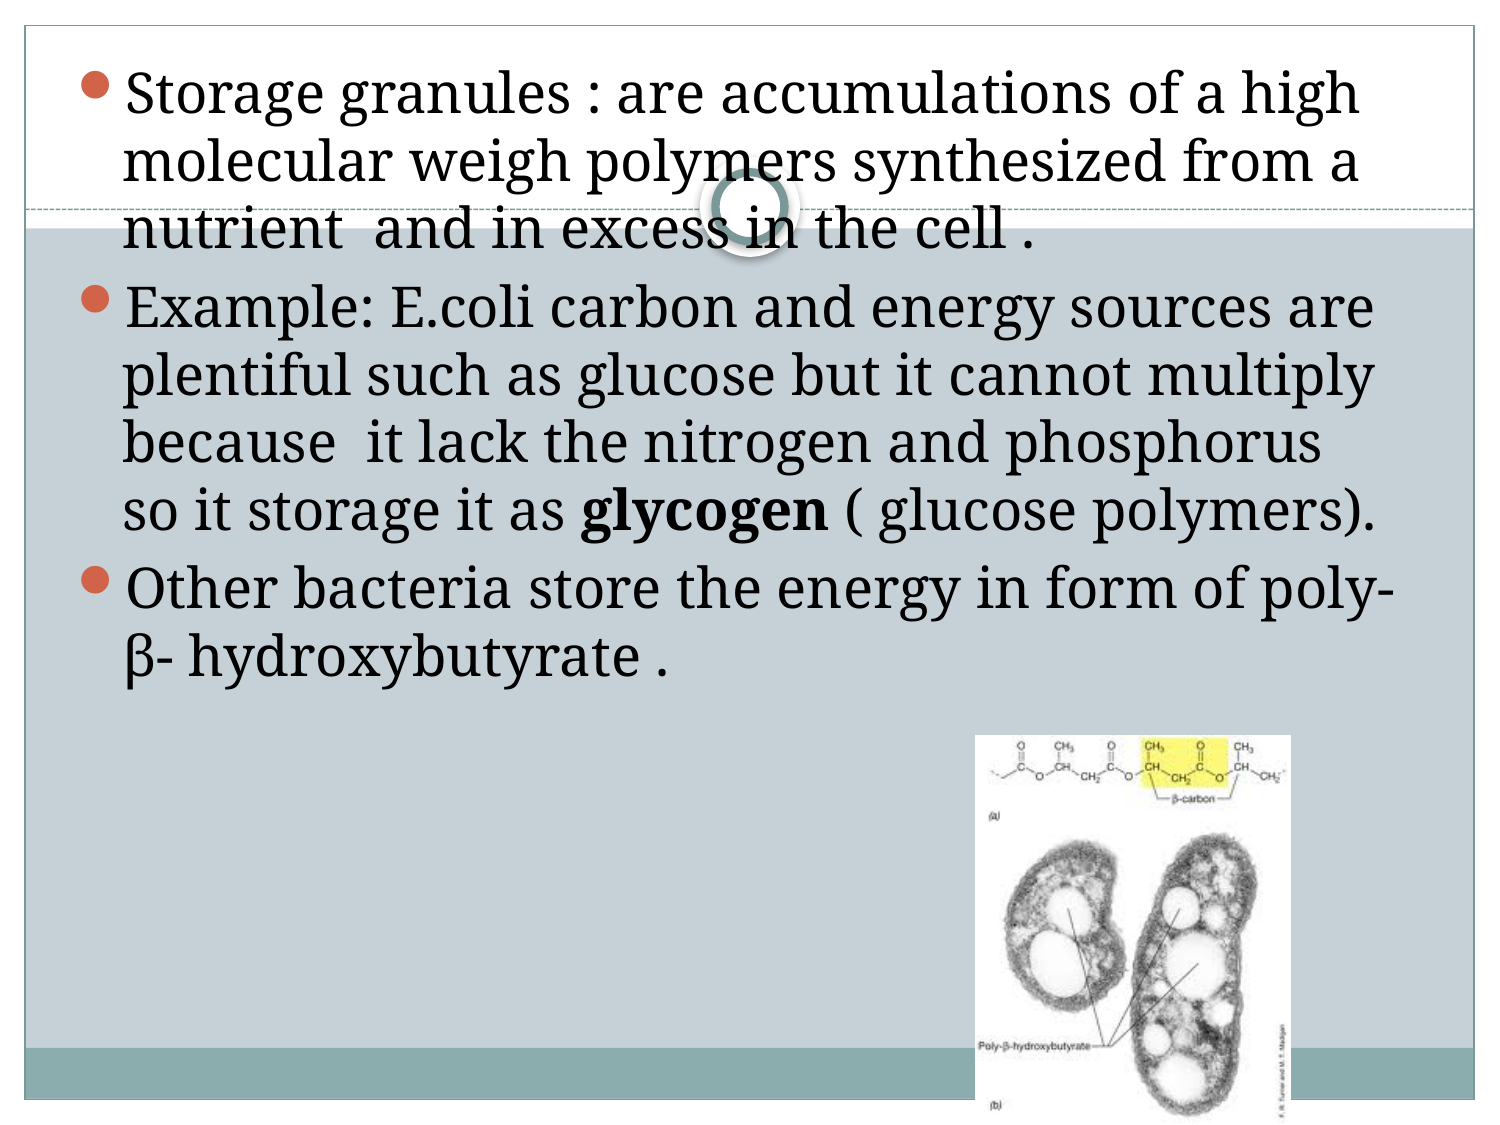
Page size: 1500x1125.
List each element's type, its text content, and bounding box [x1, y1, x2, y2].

list Storage granules : are accumulations of a high molecular weigh polymers synthesized from a nutrient and in excess in the cell . Example: E.coli carbon and energy sources are plentiful such as glucose but it cannot multiply because it lack the nitrogen and phosphorus so it storage it as glycogen ( glucose polymers). Other bacteria store the energy in form of poly- β- hydroxybutyrate . [62, 50, 1425, 1005]
picture [974, 735, 1291, 1125]
